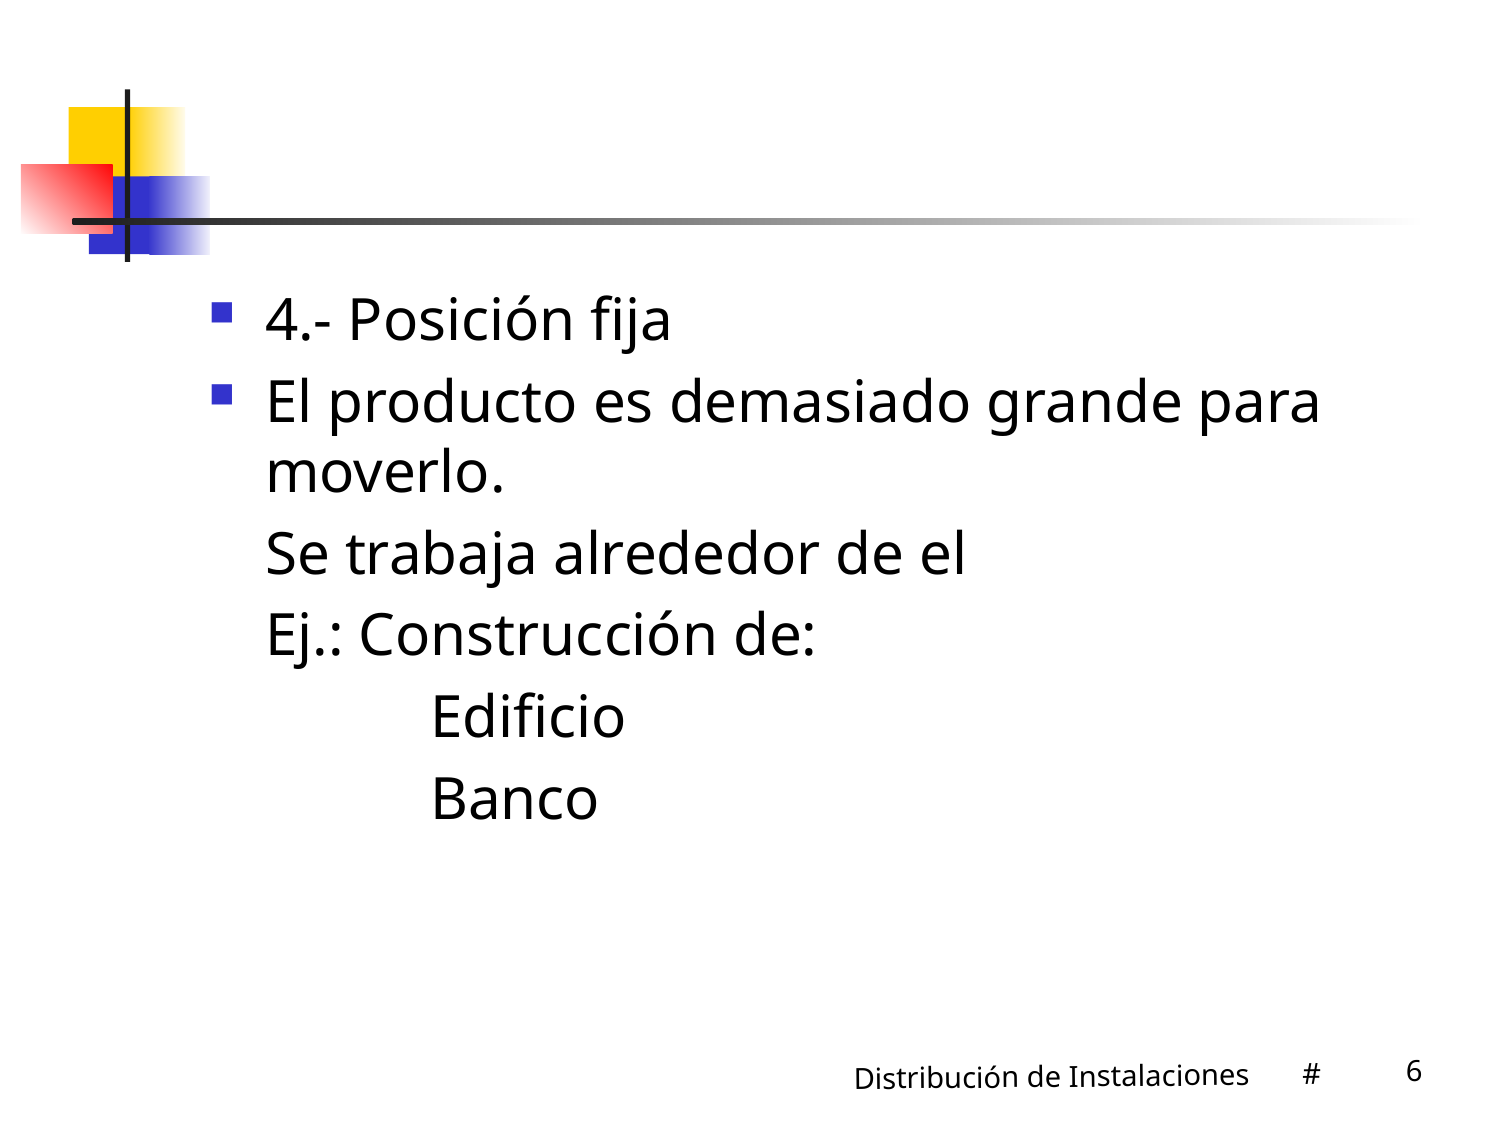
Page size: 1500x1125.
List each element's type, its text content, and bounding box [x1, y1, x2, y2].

footer Distribución de Instalaciones # [761, 1028, 1414, 1110]
slide_number 6 [1124, 1024, 1438, 1101]
list 4.- Posición fija El producto es demasiado grande para moverlo. Se trabaja alrededor de el Ej.: Construcción de: Edificio Banco [193, 274, 1470, 1007]
